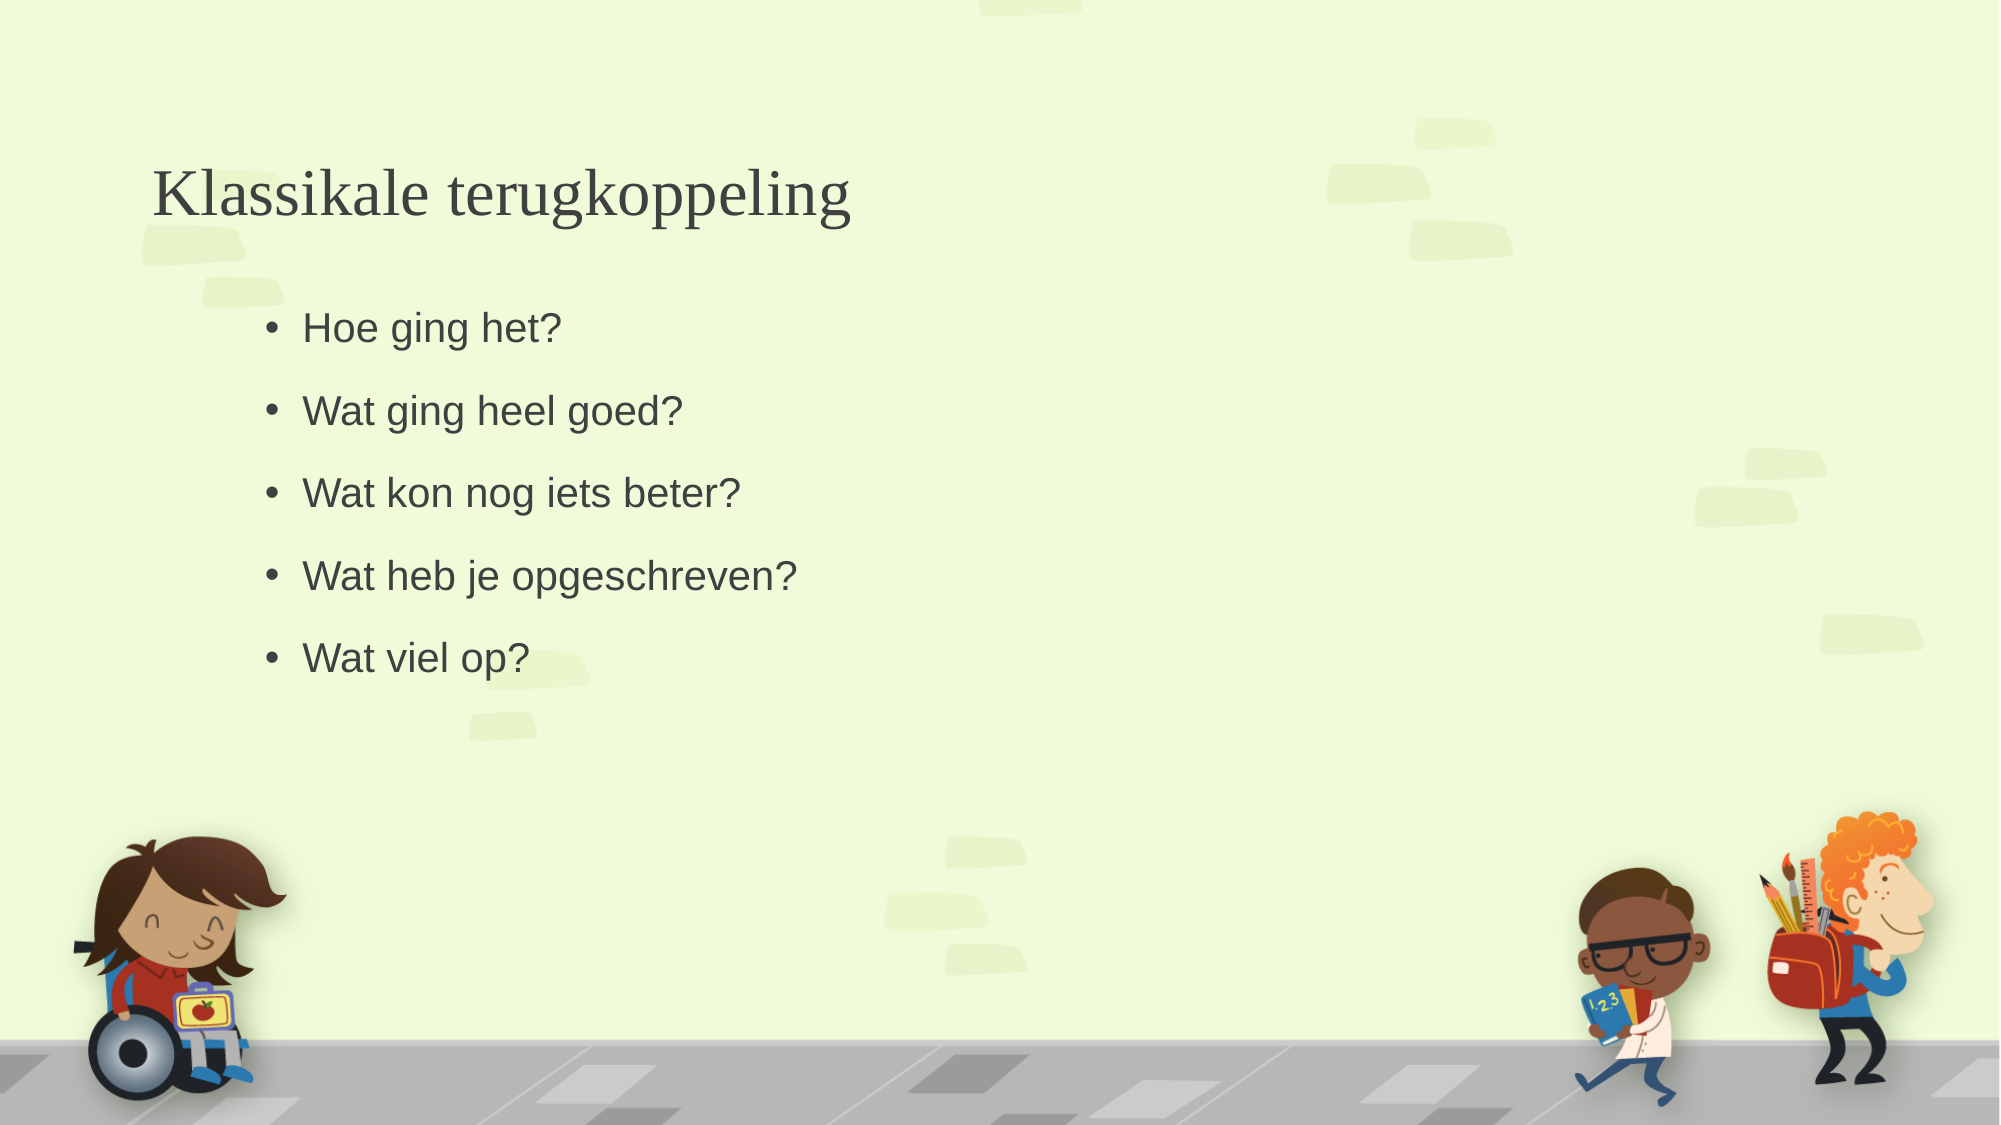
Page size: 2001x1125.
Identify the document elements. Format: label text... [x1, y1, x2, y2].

title Klassikale terugkoppeling [137, 59, 1750, 238]
picture [0, 0, 2000, 1125]
list Hoe ging het? Wat ging heel goed? Wat kon nog iets beter? Wat heb je opgeschreven? Wat viel op? [249, 299, 970, 870]
